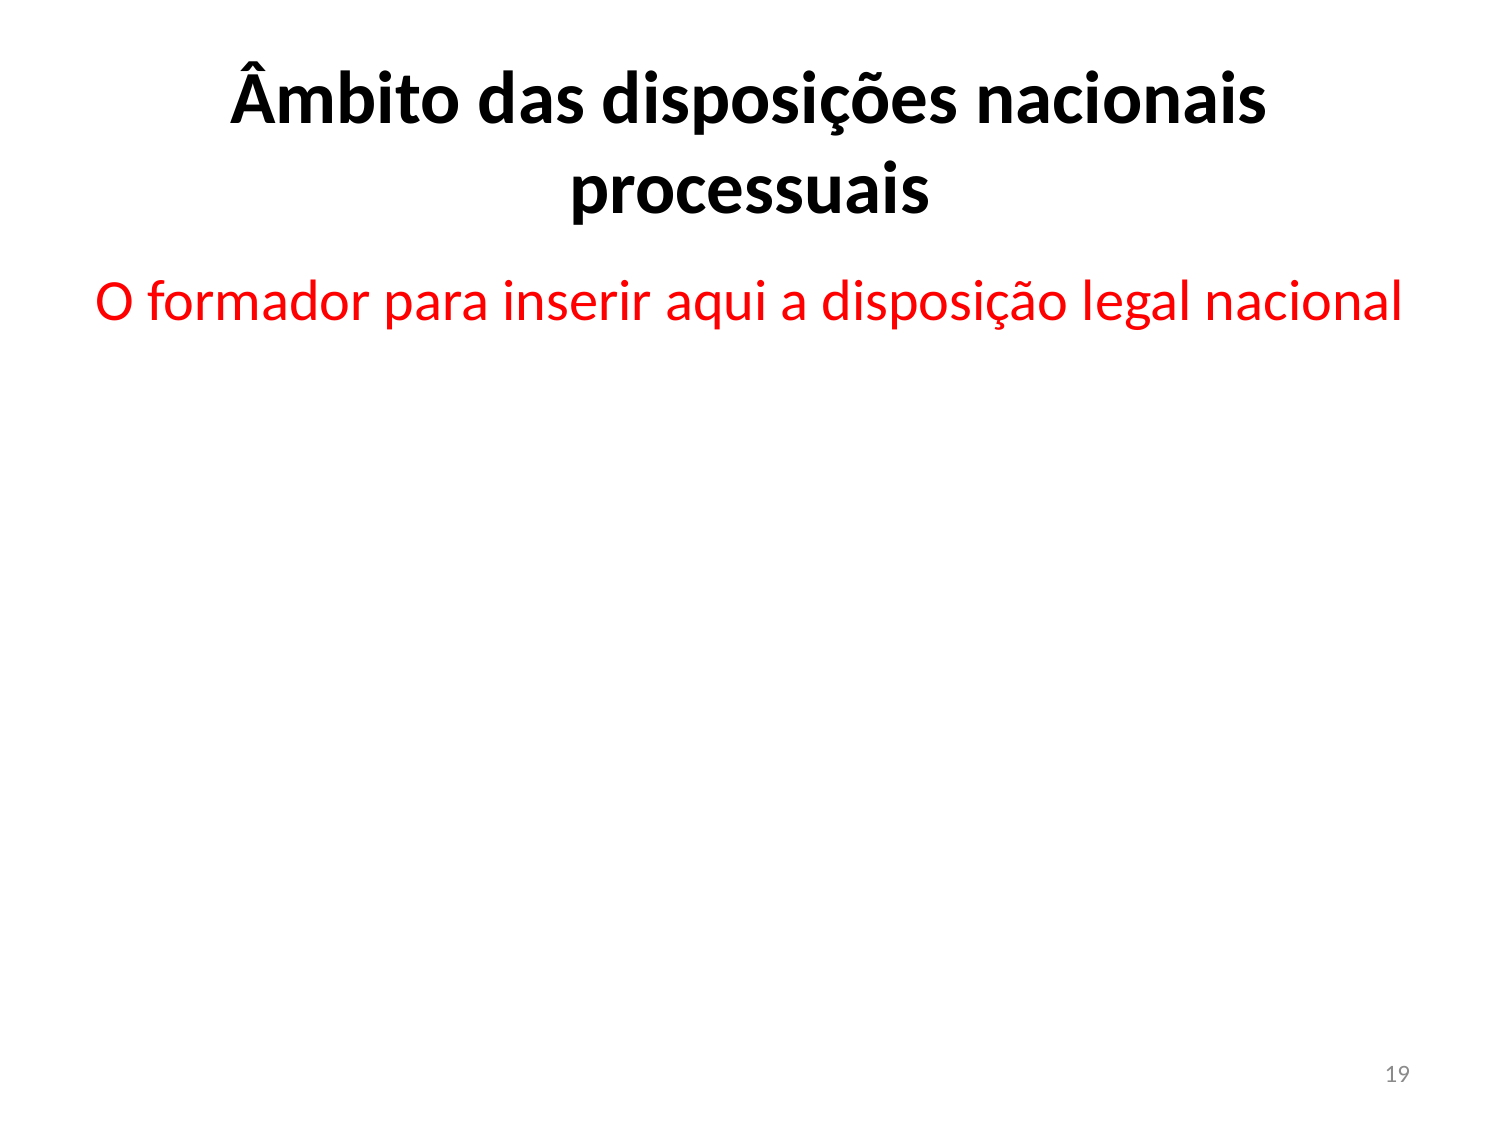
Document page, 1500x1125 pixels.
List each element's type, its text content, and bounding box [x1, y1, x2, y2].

list O formador para inserir aqui a disposição legal nacional [75, 262, 1425, 1005]
slide_number 19 [1074, 1042, 1425, 1103]
title Âmbito das disposições nacionais processuais [75, 45, 1425, 233]
